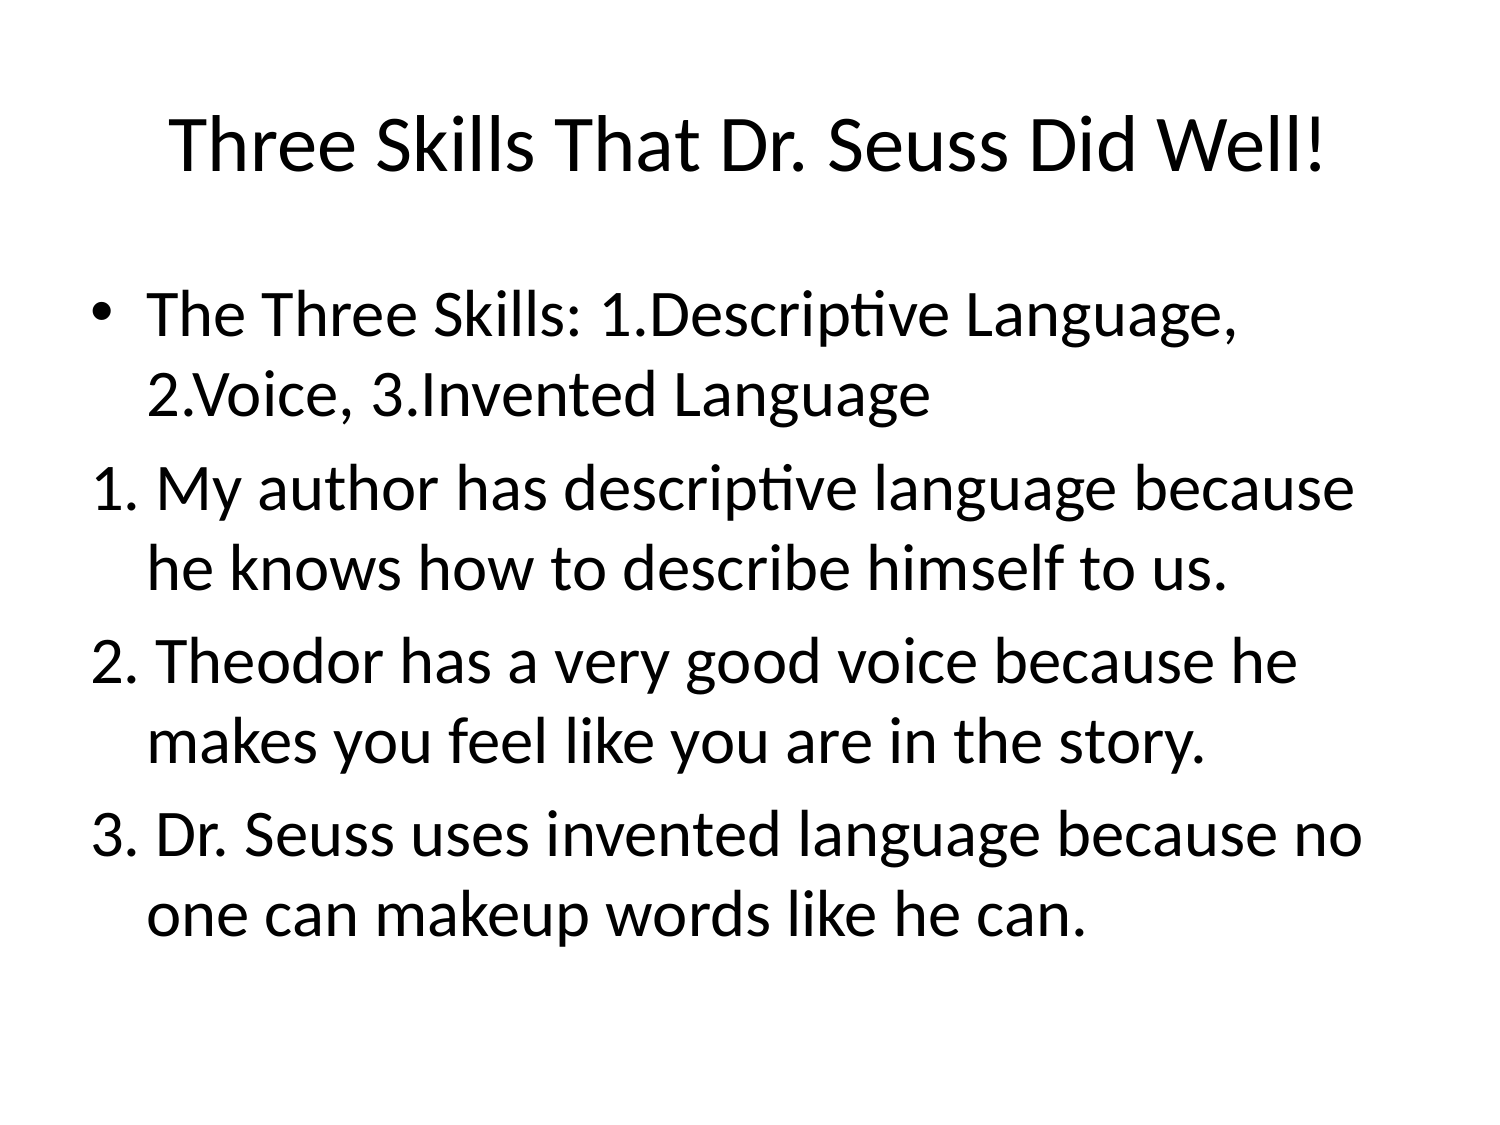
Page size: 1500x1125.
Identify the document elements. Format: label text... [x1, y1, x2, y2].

title Three Skills That Dr. Seuss Did Well! [75, 45, 1425, 233]
list The Three Skills: 1.Descriptive Language, 2.Voice, 3.Invented Language 1. My author has descriptive language because he knows how to describe himself to us. 2. Theodor has a very good voice because he makes you feel like you are in the story. 3. Dr. Seuss uses invented language because no one can makeup words like he can. [75, 262, 1425, 1005]
